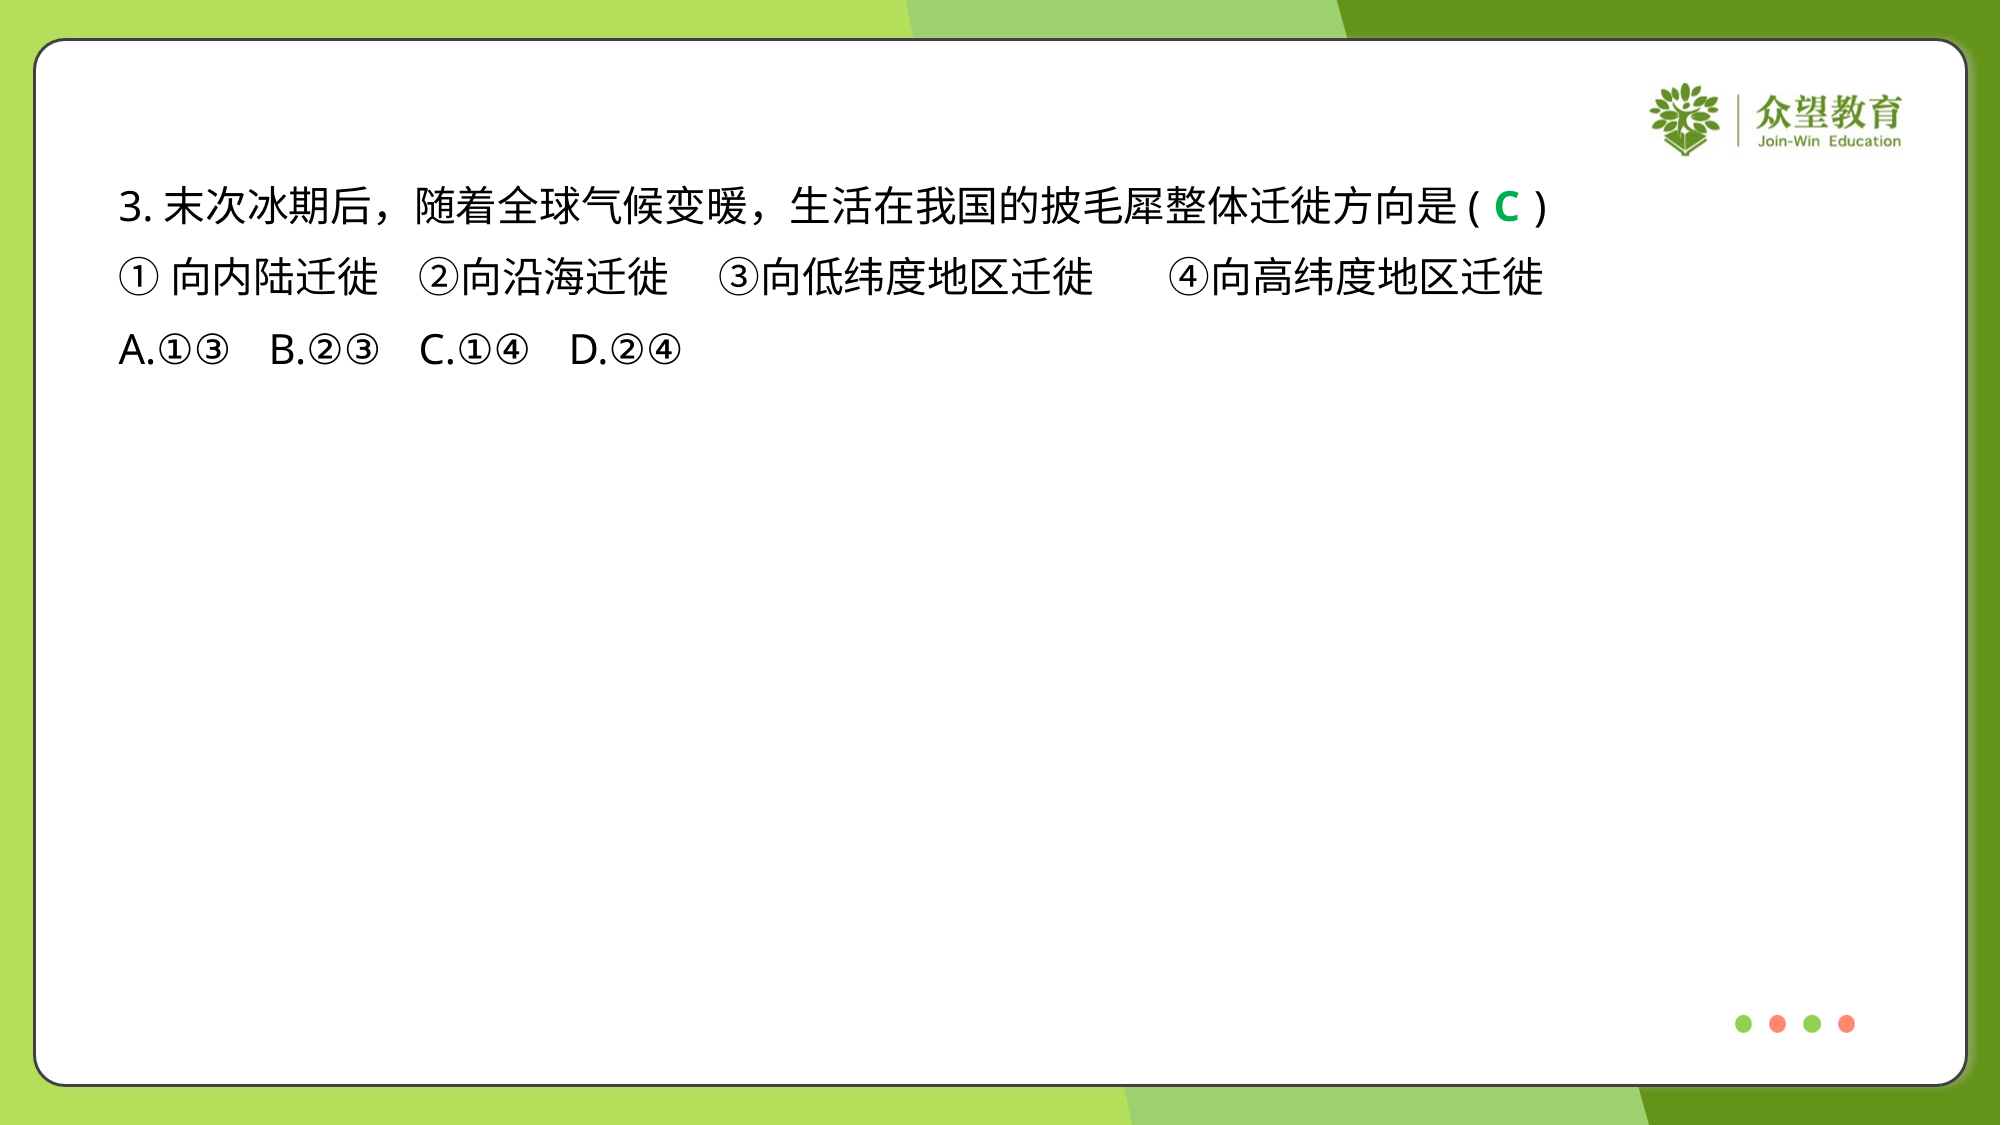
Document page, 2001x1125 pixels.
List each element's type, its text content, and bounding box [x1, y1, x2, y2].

text_box C [1477, 158, 1536, 229]
picture [0, 0, 2000, 1125]
text_box 3.末次冰期后，随着全球气候变暖，生活在我国的披毛犀整体迁徙方向是( ) [118, 158, 1477, 229]
text_box ①向内陆迁徙 ②向沿海迁徙 ③向低纬度地区迁徙 ④向高纬度地区迁徙 [118, 229, 1883, 301]
text_box A.①③ B.②③ C.①④ D.②④ [118, 301, 1883, 373]
text_box 3.末次冰期后，随着全球气候变暖，生活在我国的披毛犀整体迁徙方向是( ) [1536, 158, 1883, 229]
